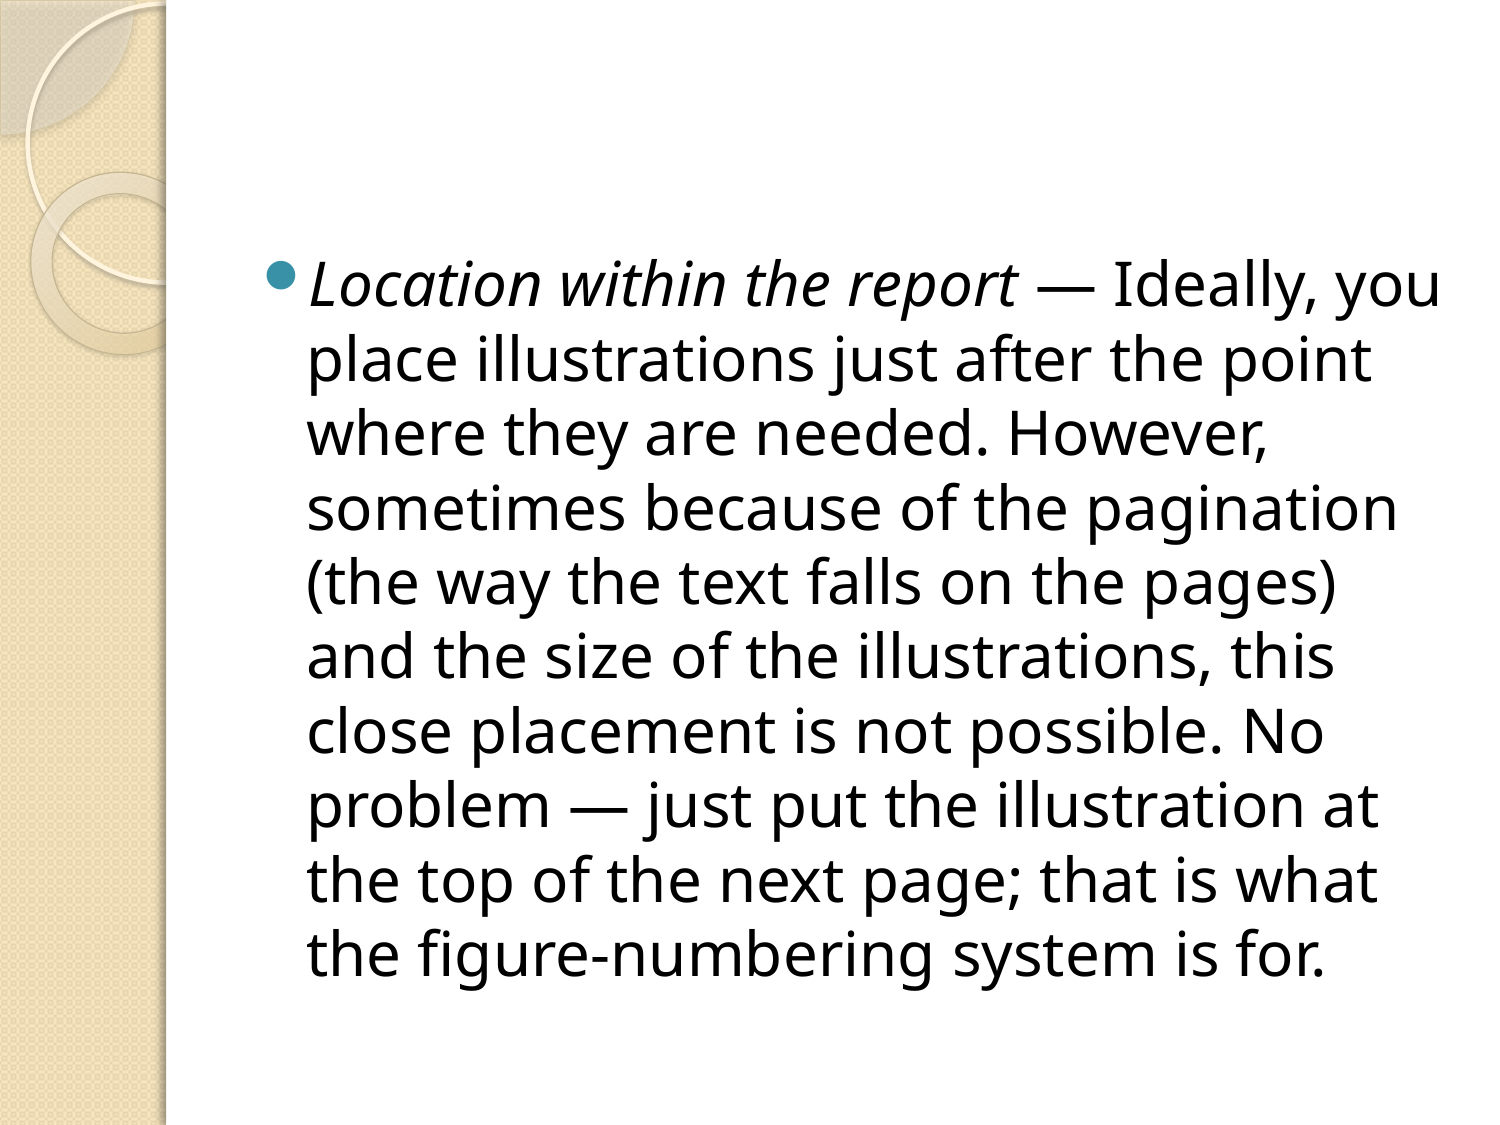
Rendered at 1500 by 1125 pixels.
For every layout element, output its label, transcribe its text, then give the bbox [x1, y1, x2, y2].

list Location within the report — Ideally, you place illustrations just after the point where they are needed. However, sometimes because of the pagination (the way the text falls on the pages) and the size of the illustrations, this close placement is not possible. No problem — just put the illustration at the top of the next page; that is what the figure-numbering system is for. [235, 237, 1466, 1025]
